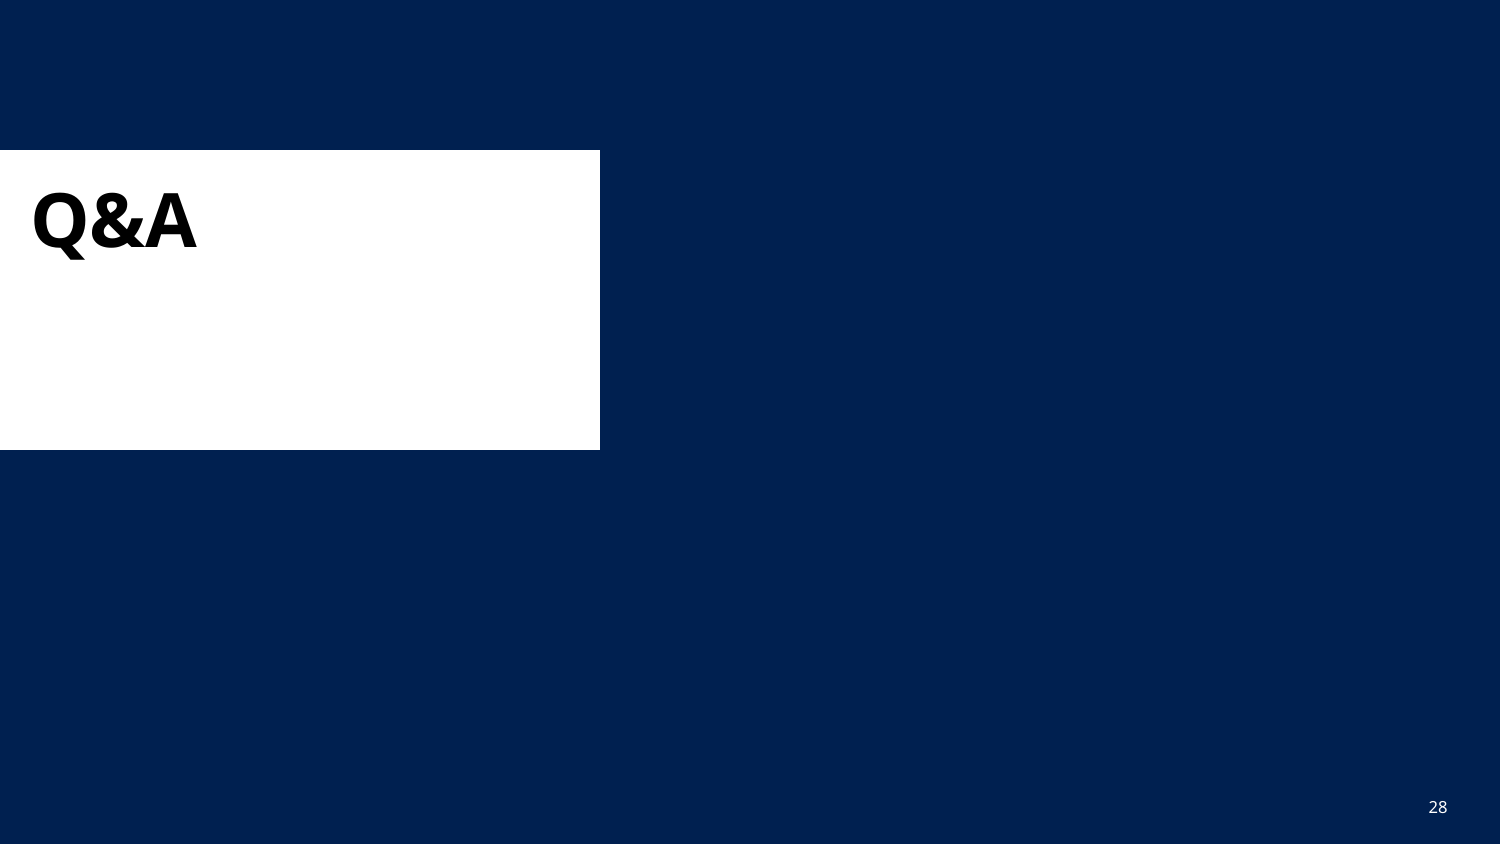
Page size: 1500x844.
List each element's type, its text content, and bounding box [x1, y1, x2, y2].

title Q&A [0, 150, 600, 450]
slide_number 28 [1112, 782, 1463, 827]
